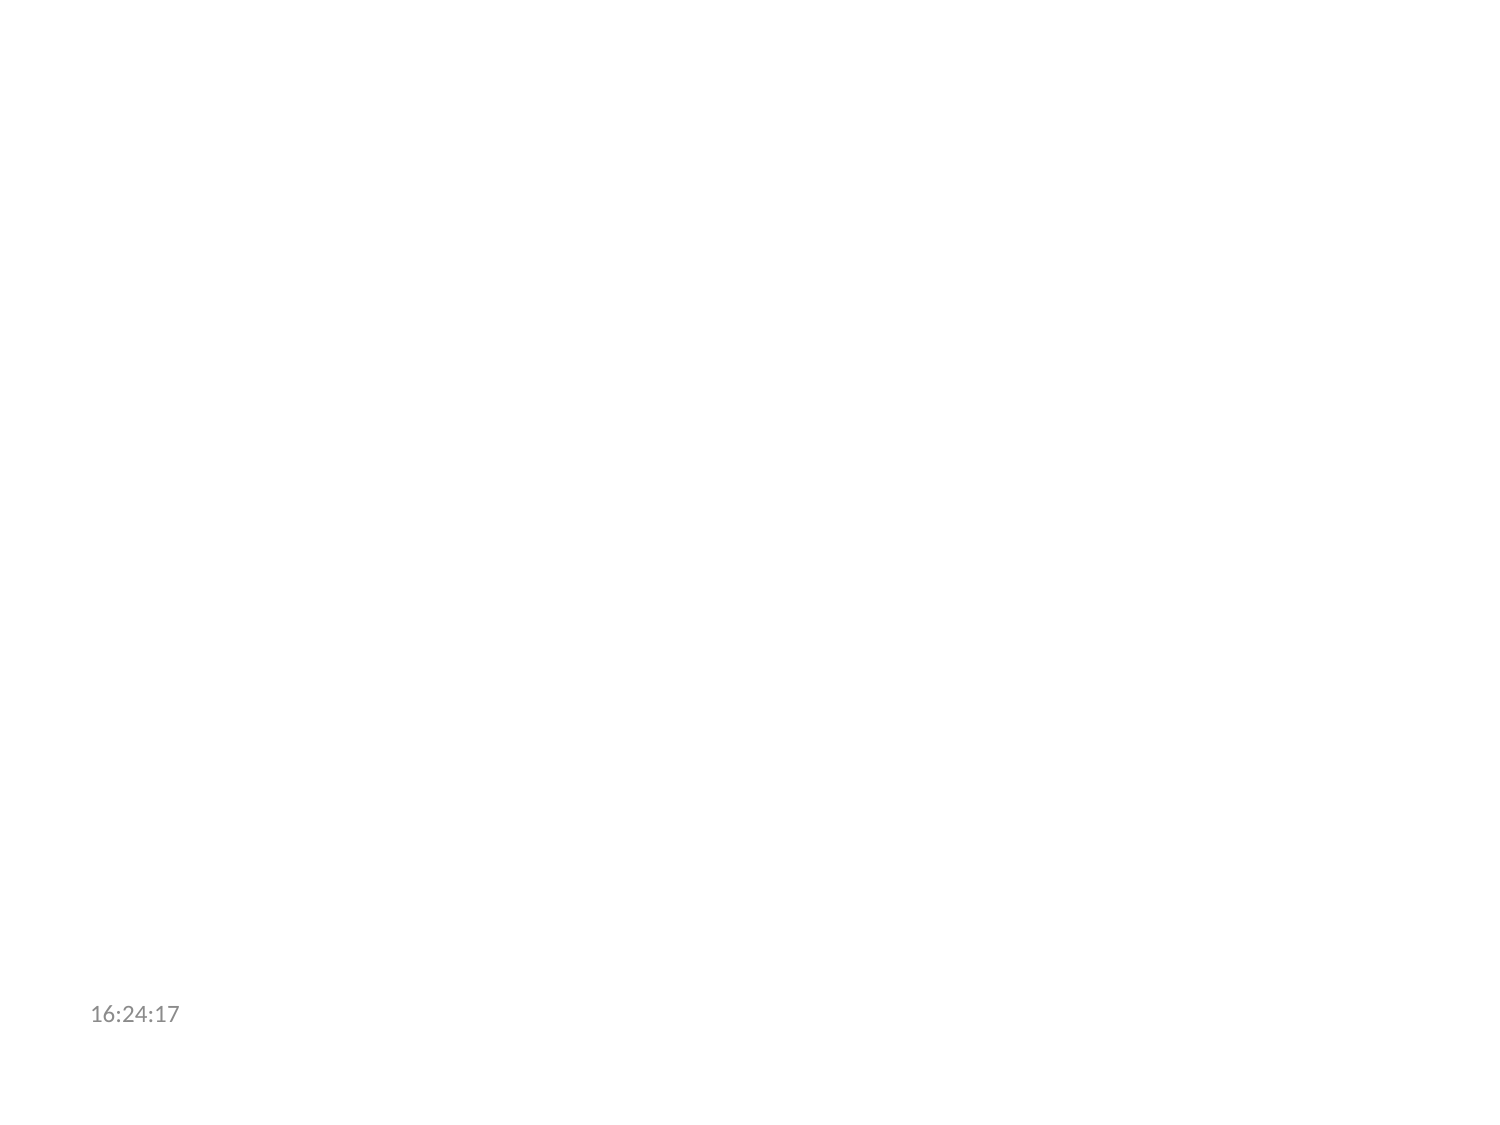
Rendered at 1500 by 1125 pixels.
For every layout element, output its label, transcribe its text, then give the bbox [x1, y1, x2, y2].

text_box 15:35:09 [75, 982, 425, 1043]
